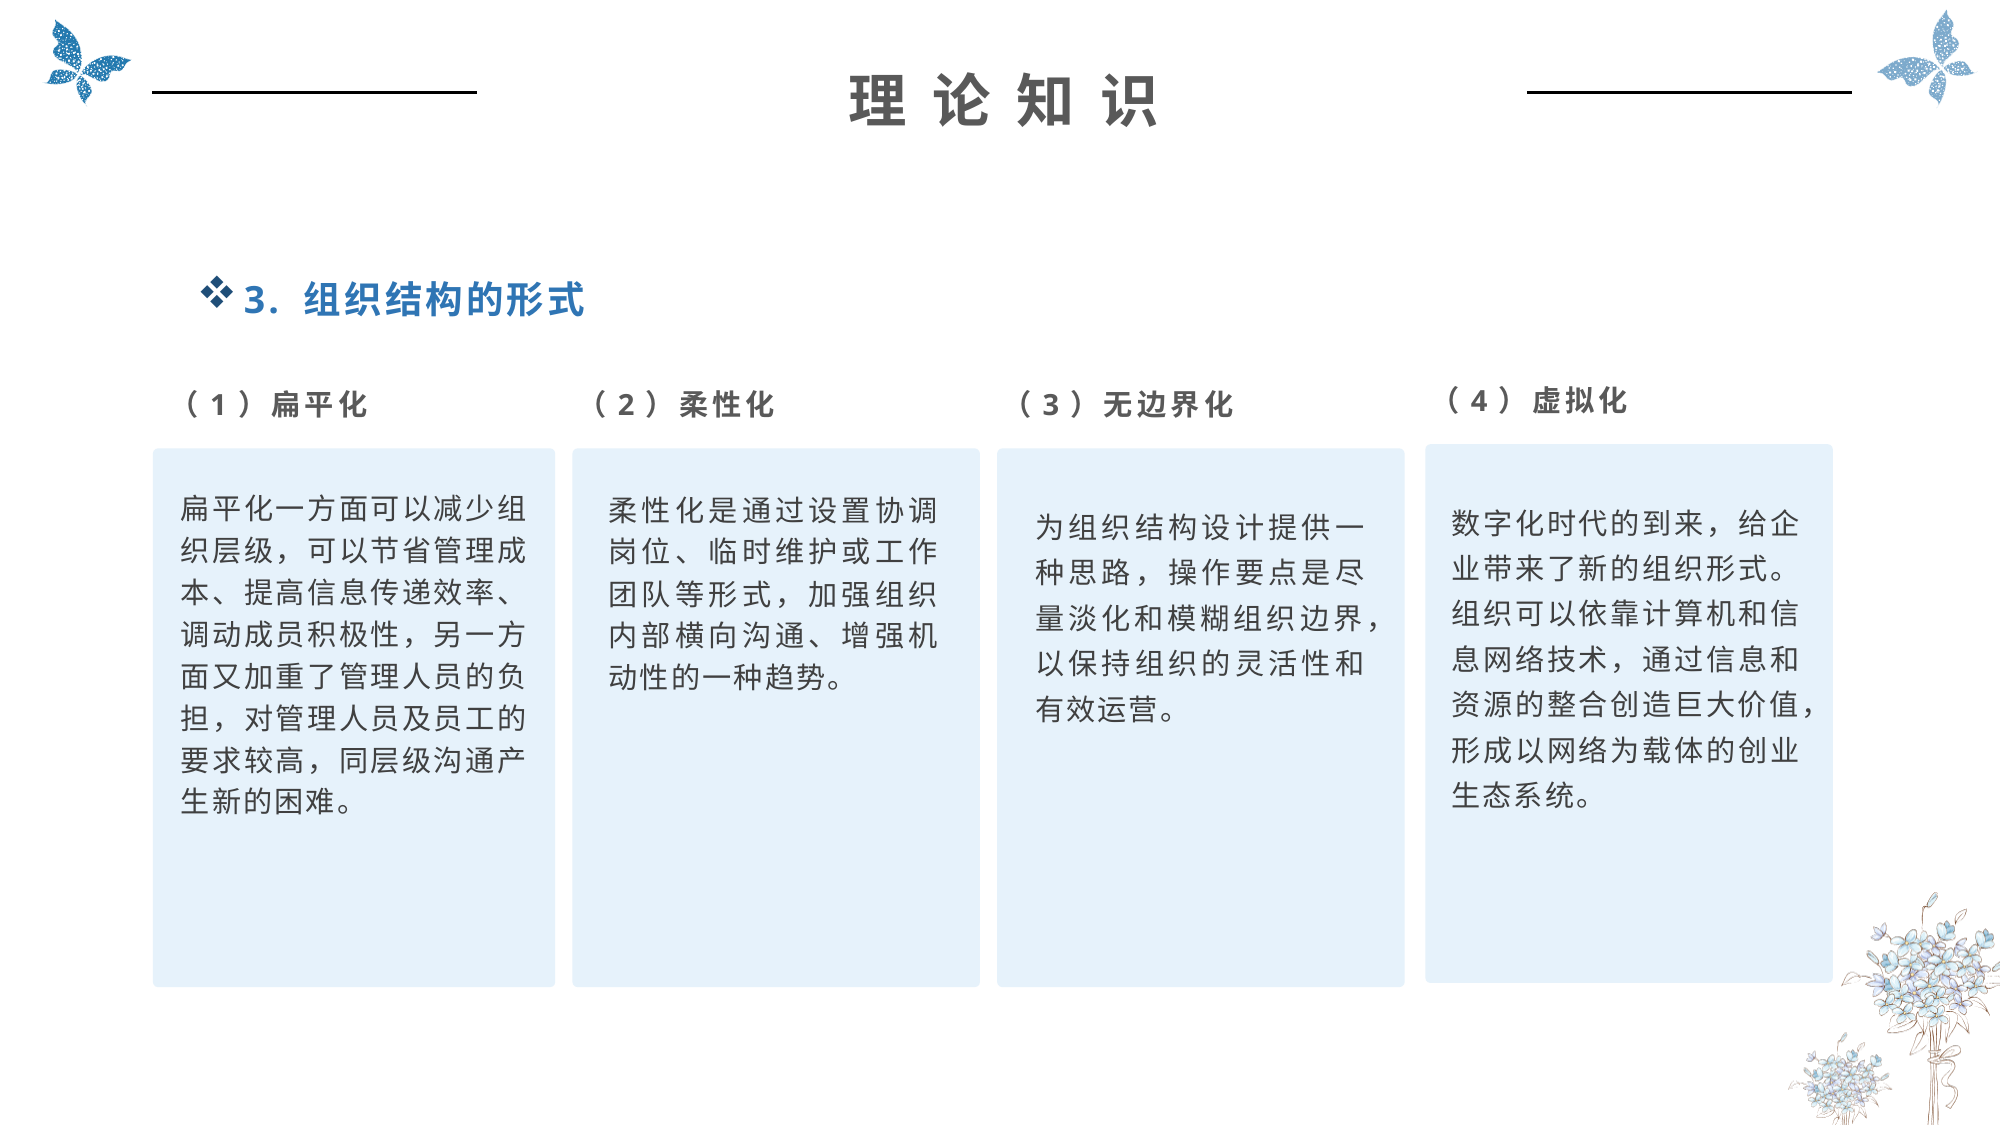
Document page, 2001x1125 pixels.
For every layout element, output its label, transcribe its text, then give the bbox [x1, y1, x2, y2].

text_box （3）无边界化 [987, 379, 1293, 429]
text_box [1425, 444, 1833, 983]
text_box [151, 55, 1852, 142]
text_box （2）柔性化 [562, 379, 916, 429]
text_box [572, 448, 980, 988]
picture [1788, 892, 2000, 1125]
text_box 数字化时代的到来，给企业带来了新的组织形式。组织可以依靠计算机和信息网络技术，通过信息和资源的整合创造巨大价值，形成以网络为载体的创业生态系统。 [1436, 487, 1817, 820]
text_box （4）虚拟化 [1415, 374, 1769, 425]
text_box 为组织结构设计提供一种思路，操作要点是尽量淡化和模糊组织边界，以保持组织的灵活性和有效运营。 [1020, 491, 1382, 734]
text_box 3. 组织结构的形式 [184, 256, 1735, 327]
text_box [997, 448, 1405, 988]
text_box 扁平化一方面可以减少组织层级，可以节省管理成本、提高信息传递效率、调动成员积极性，另一方面又加重了管理人员的负担，对管理人员及员工的要求较高，同层级沟通产生新的困难。 [166, 475, 544, 827]
text_box （1）扁平化 [155, 379, 556, 429]
text_box 柔性化是通过设置协调岗位、临时维护或工作团队等形式，加强组织内部横向沟通、增强机动性的一种趋势。 [593, 477, 955, 702]
text_box [152, 448, 556, 988]
